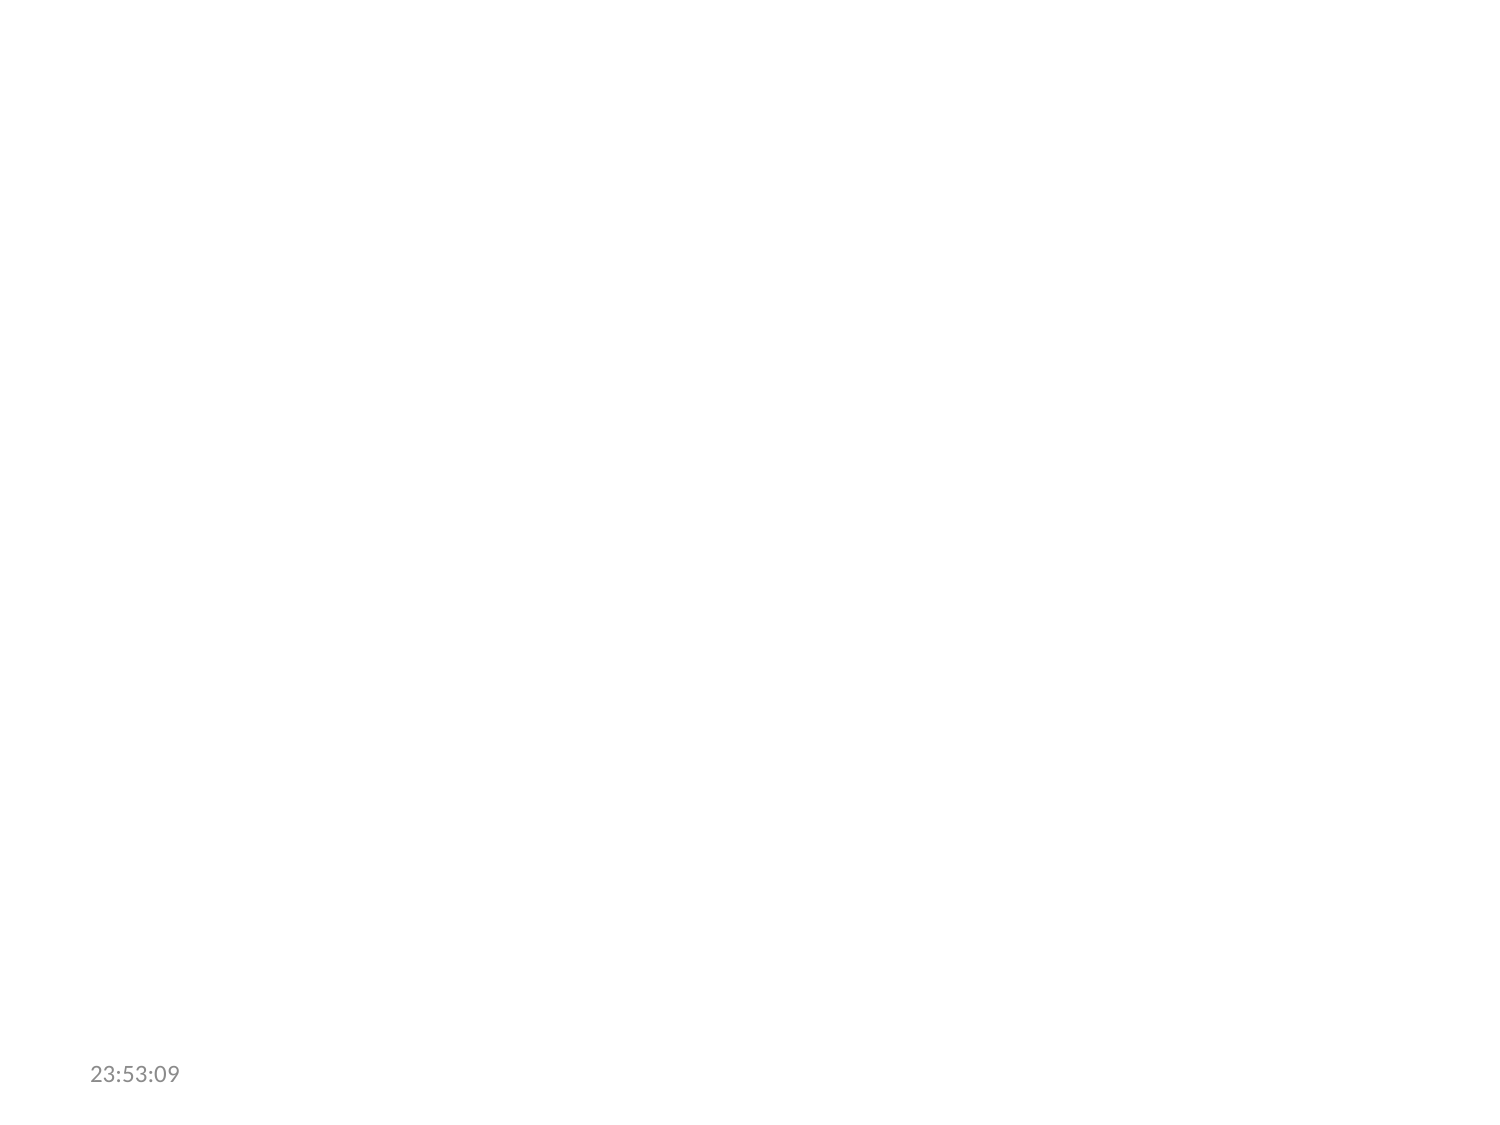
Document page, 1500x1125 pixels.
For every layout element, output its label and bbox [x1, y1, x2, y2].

slide_number [75, 1042, 425, 1103]
